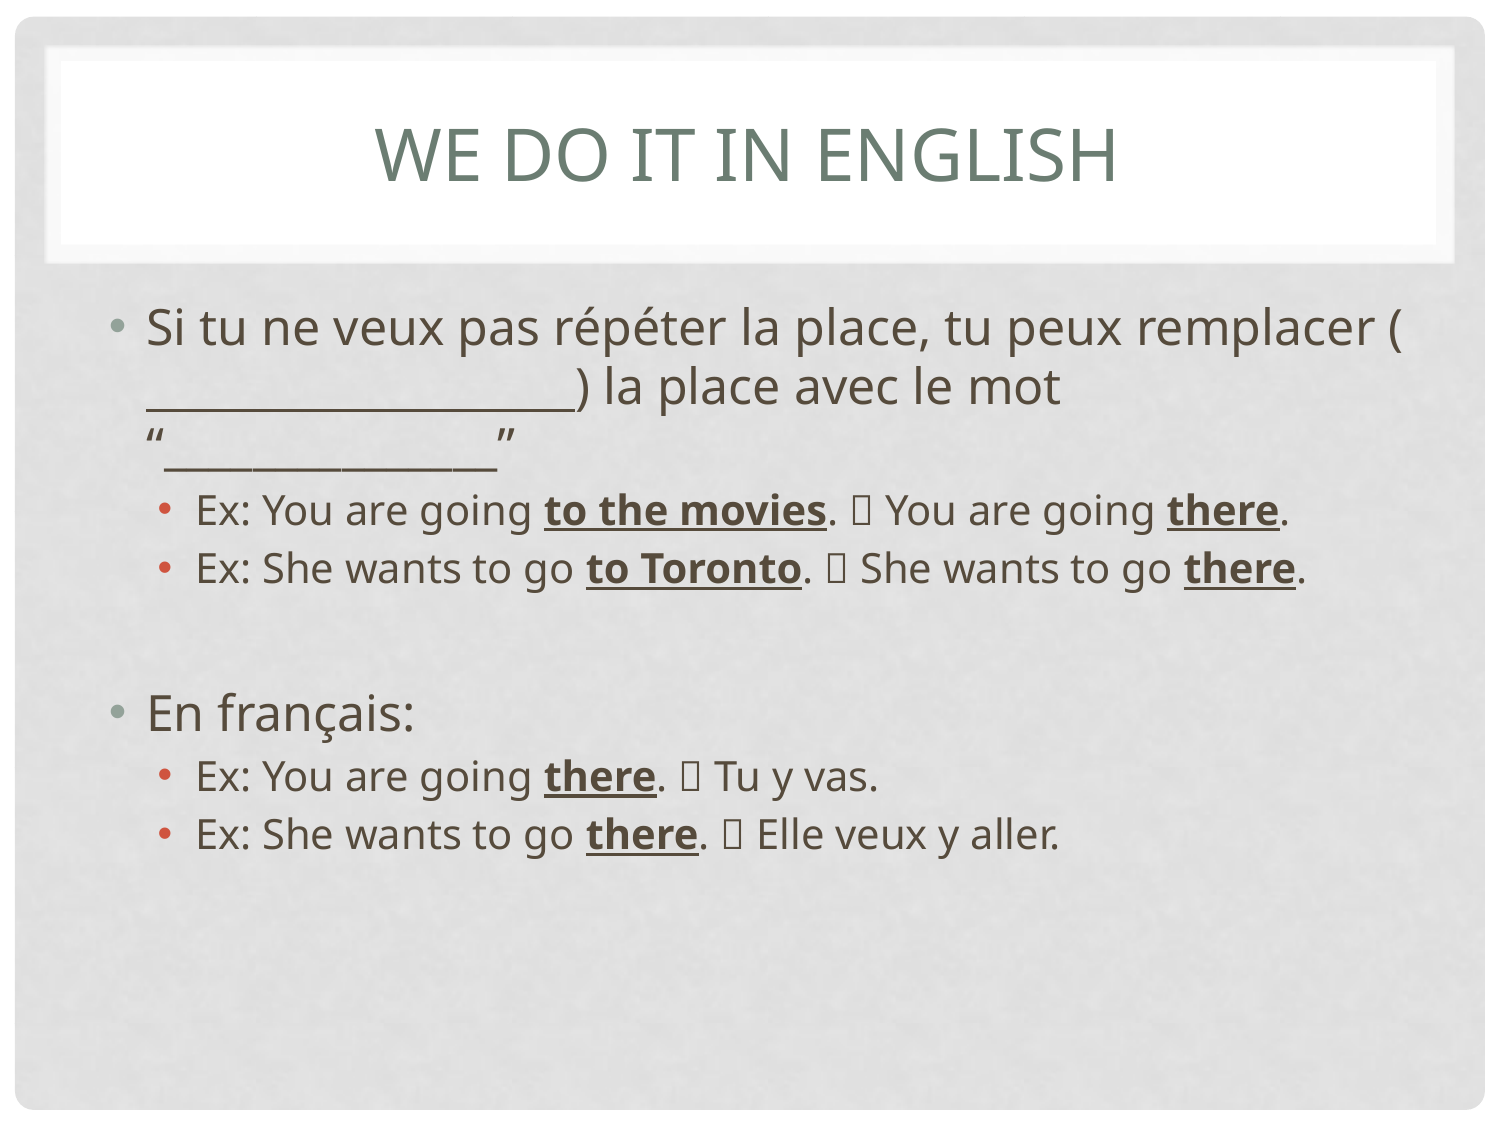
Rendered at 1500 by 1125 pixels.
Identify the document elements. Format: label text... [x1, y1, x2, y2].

title WE do it in english [69, 66, 1425, 238]
list Si tu ne veux pas répéter la place, tu peux remplacer ( ) la place avec le mot “_______________” Ex: You are going to the movies.  You are going there. Ex: She wants to go to Toronto.  She wants to go there. En français: Ex: You are going there.  Tu y vas. Ex: She wants to go there.  Elle veux y aller. [75, 287, 1425, 1005]
